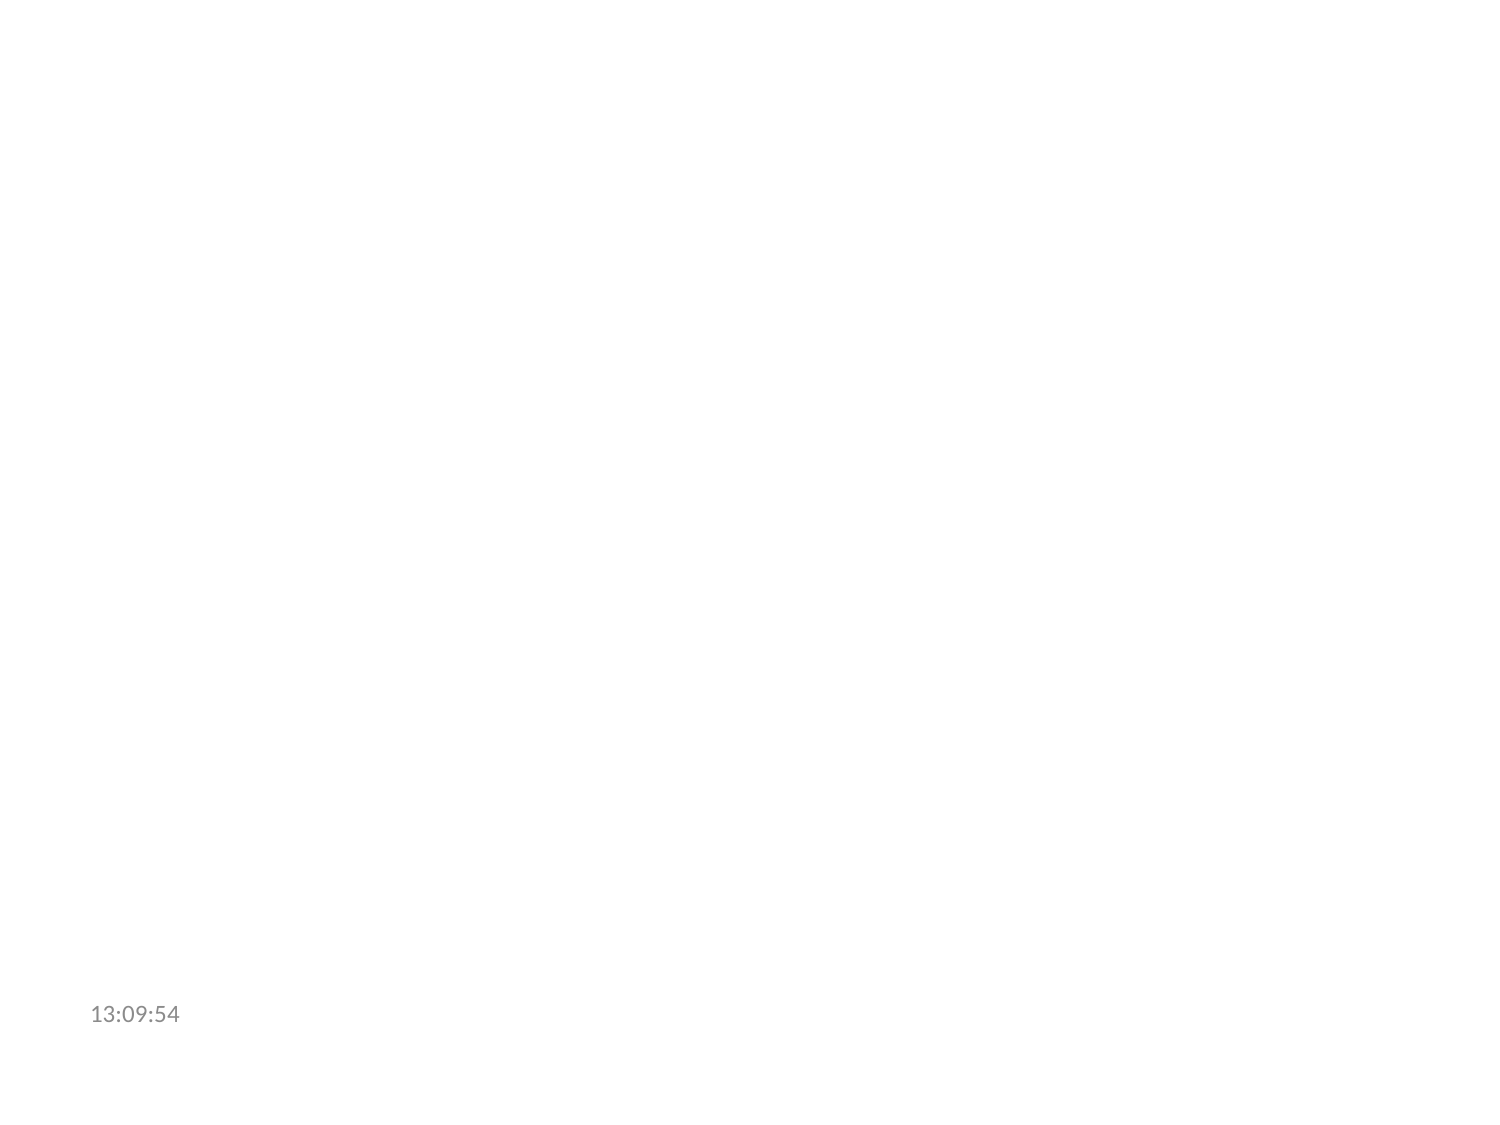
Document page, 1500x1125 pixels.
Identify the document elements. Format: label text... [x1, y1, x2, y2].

text_box 15:35:09 [75, 982, 425, 1043]
